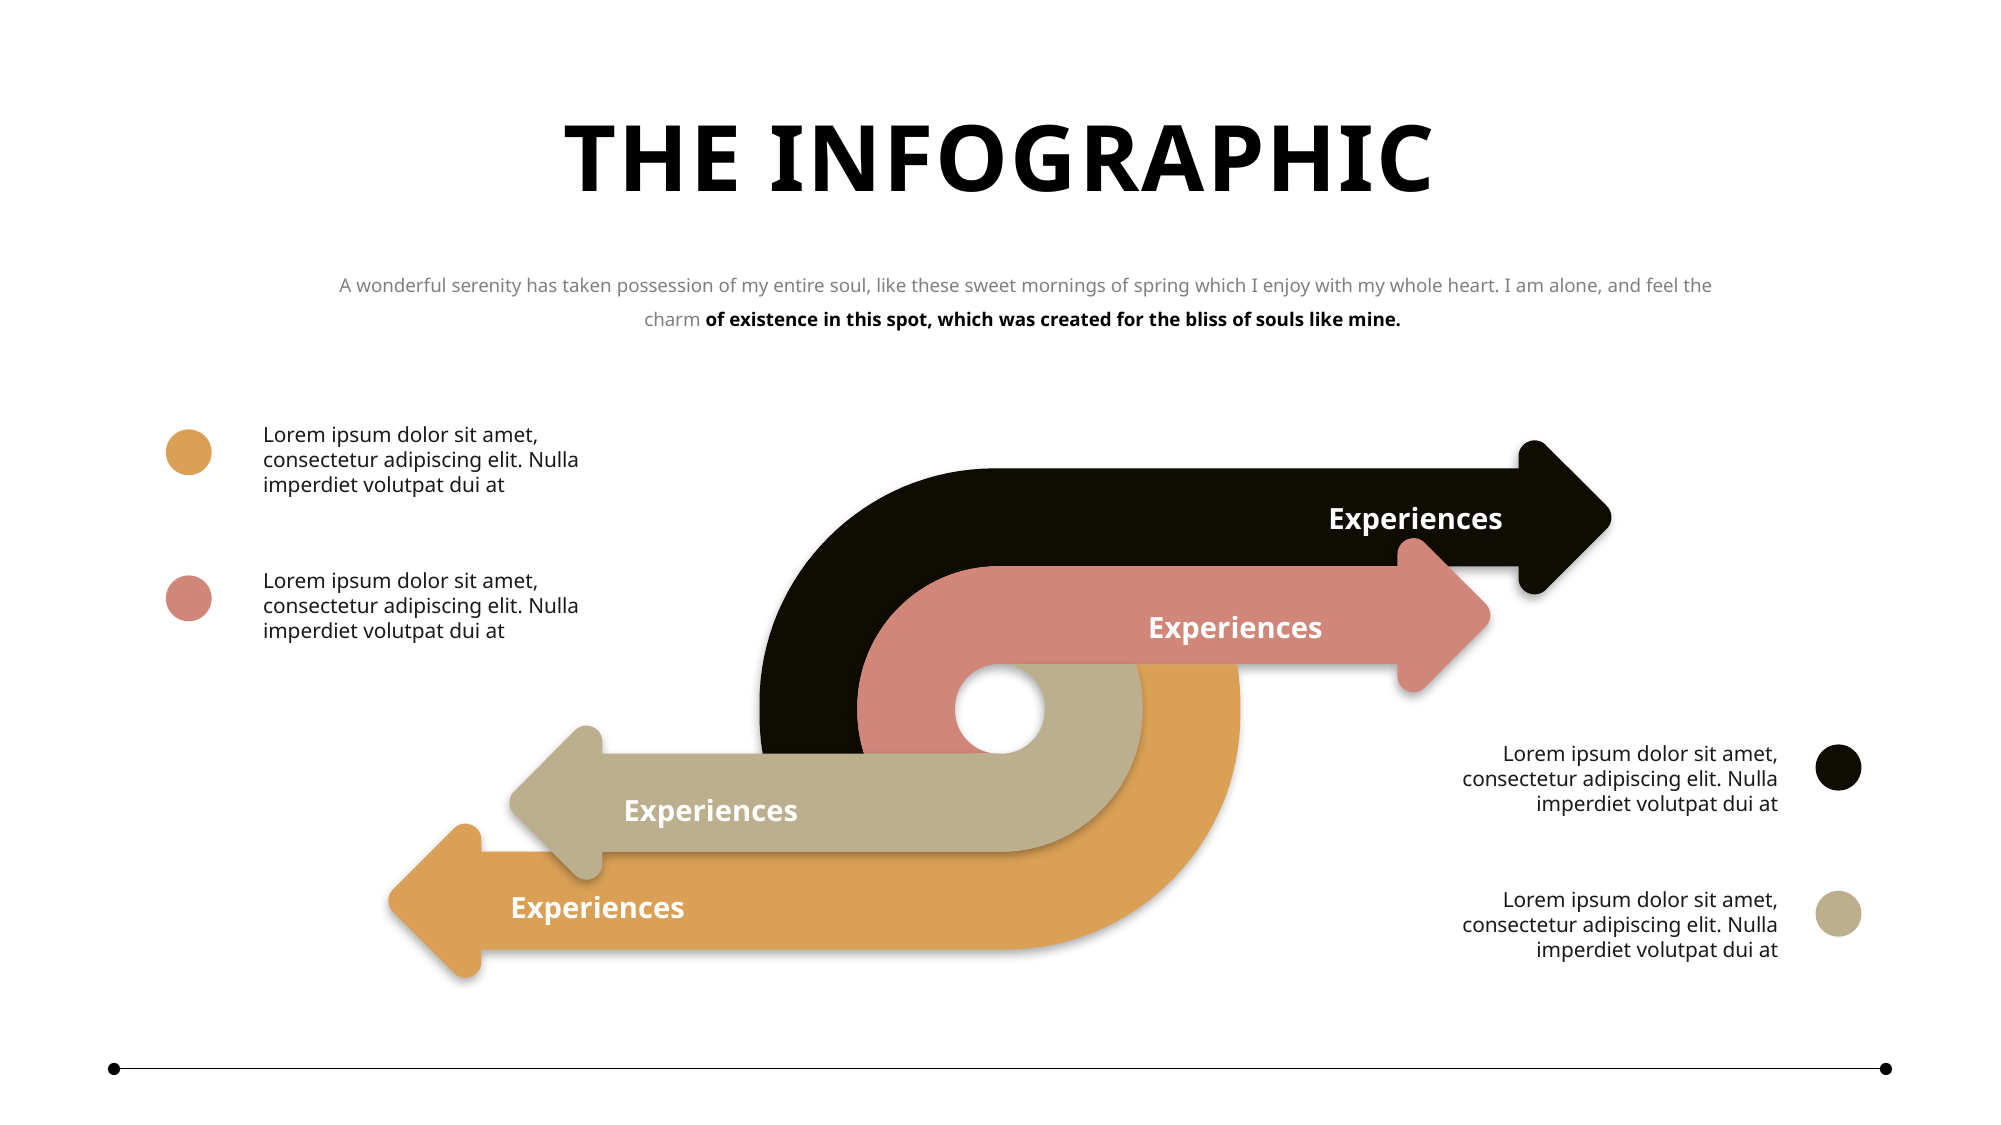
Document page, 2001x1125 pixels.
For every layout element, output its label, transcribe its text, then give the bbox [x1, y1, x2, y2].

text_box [388, 664, 1241, 978]
text_box [164, 428, 213, 477]
text_box [1814, 743, 1863, 792]
text_box Lorem ipsum dolor sit amet, consectetur adipiscing elit. Nulla imperdiet volutpat dui at [1432, 879, 1793, 970]
text_box [1814, 889, 1863, 938]
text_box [759, 440, 1612, 754]
text_box [164, 574, 213, 623]
text_box Lorem ipsum dolor sit amet, consectetur adipiscing elit. Nulla imperdiet volutpat dui at [248, 560, 609, 650]
text_box Lorem ipsum dolor sit amet, consectetur adipiscing elit. Nulla imperdiet volutpat dui at [1432, 733, 1793, 824]
text_box Lorem ipsum dolor sit amet, consectetur adipiscing elit. Nulla imperdiet volutpat dui at [248, 414, 609, 504]
text_box A wonderful serenity has taken possession of my entire soul, like these sweet mornings of spring which I enjoy with my whole heart. I am alone, and feel the charm of existence in this spot, which was created for the bliss of souls like mine. [314, 255, 1736, 338]
text_box THE INFOGRAPHIC [548, 92, 1452, 217]
